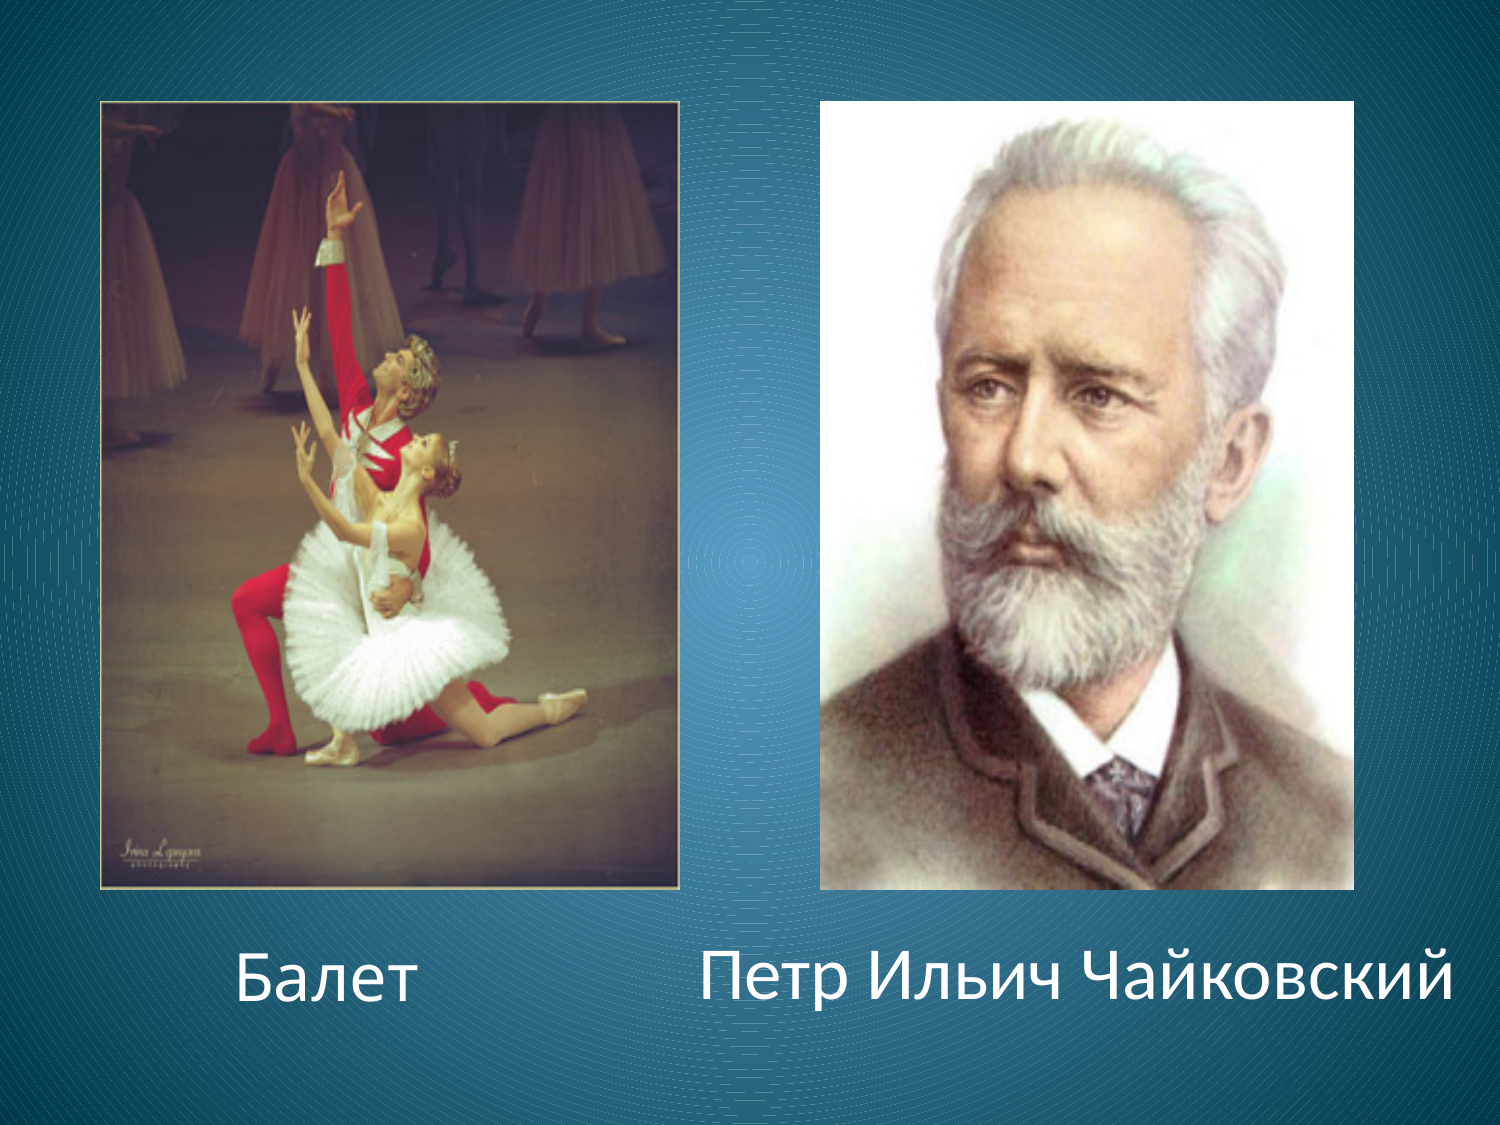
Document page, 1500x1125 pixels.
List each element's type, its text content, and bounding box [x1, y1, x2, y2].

text_box Петр Ильич Чайковский [683, 916, 1472, 1022]
picture [820, 101, 1355, 891]
picture [100, 101, 680, 891]
text_box Балет [218, 926, 502, 1022]
